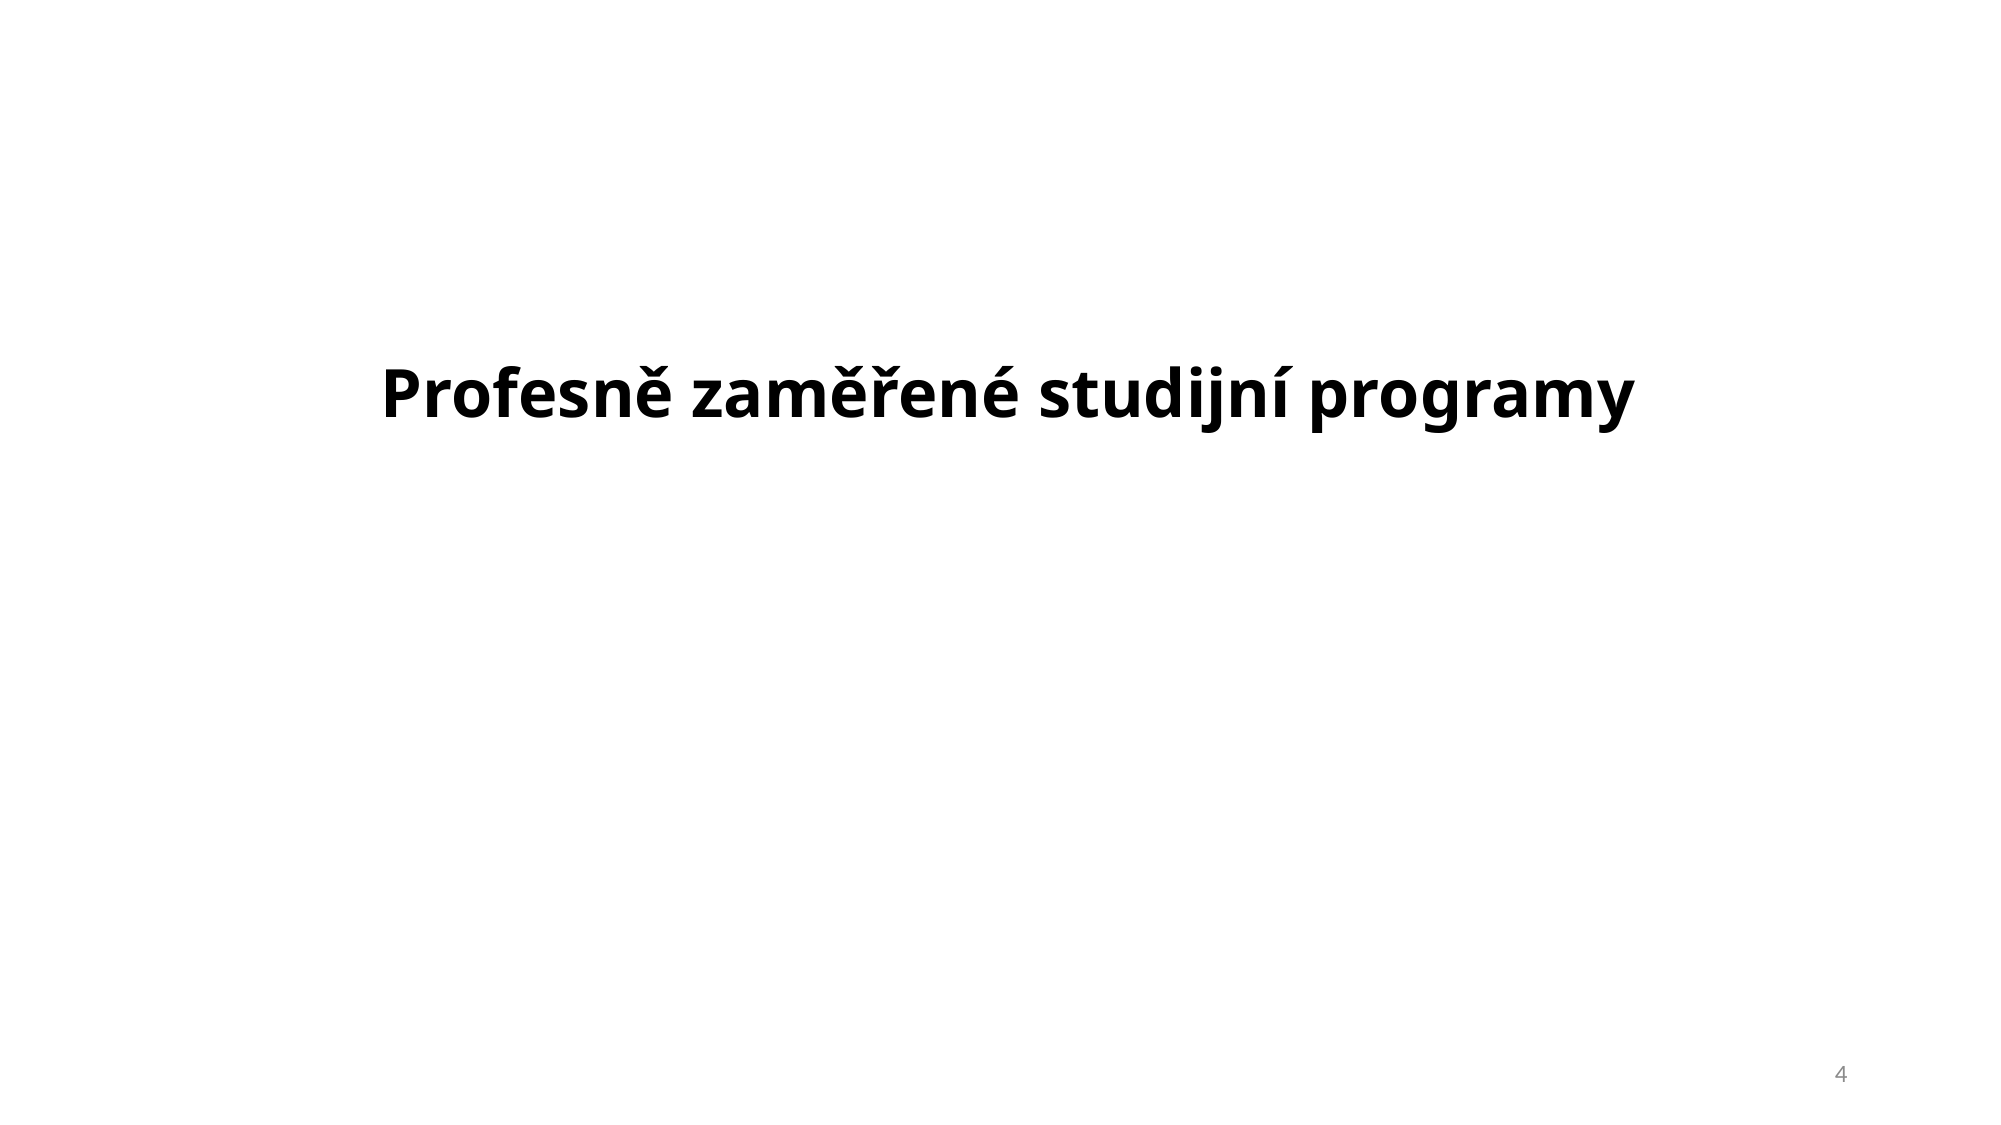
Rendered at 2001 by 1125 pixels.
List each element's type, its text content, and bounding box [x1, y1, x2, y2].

slide_number 4 [1412, 1042, 1863, 1103]
text_box Profesně zaměřené studijní programy [258, 200, 1759, 592]
